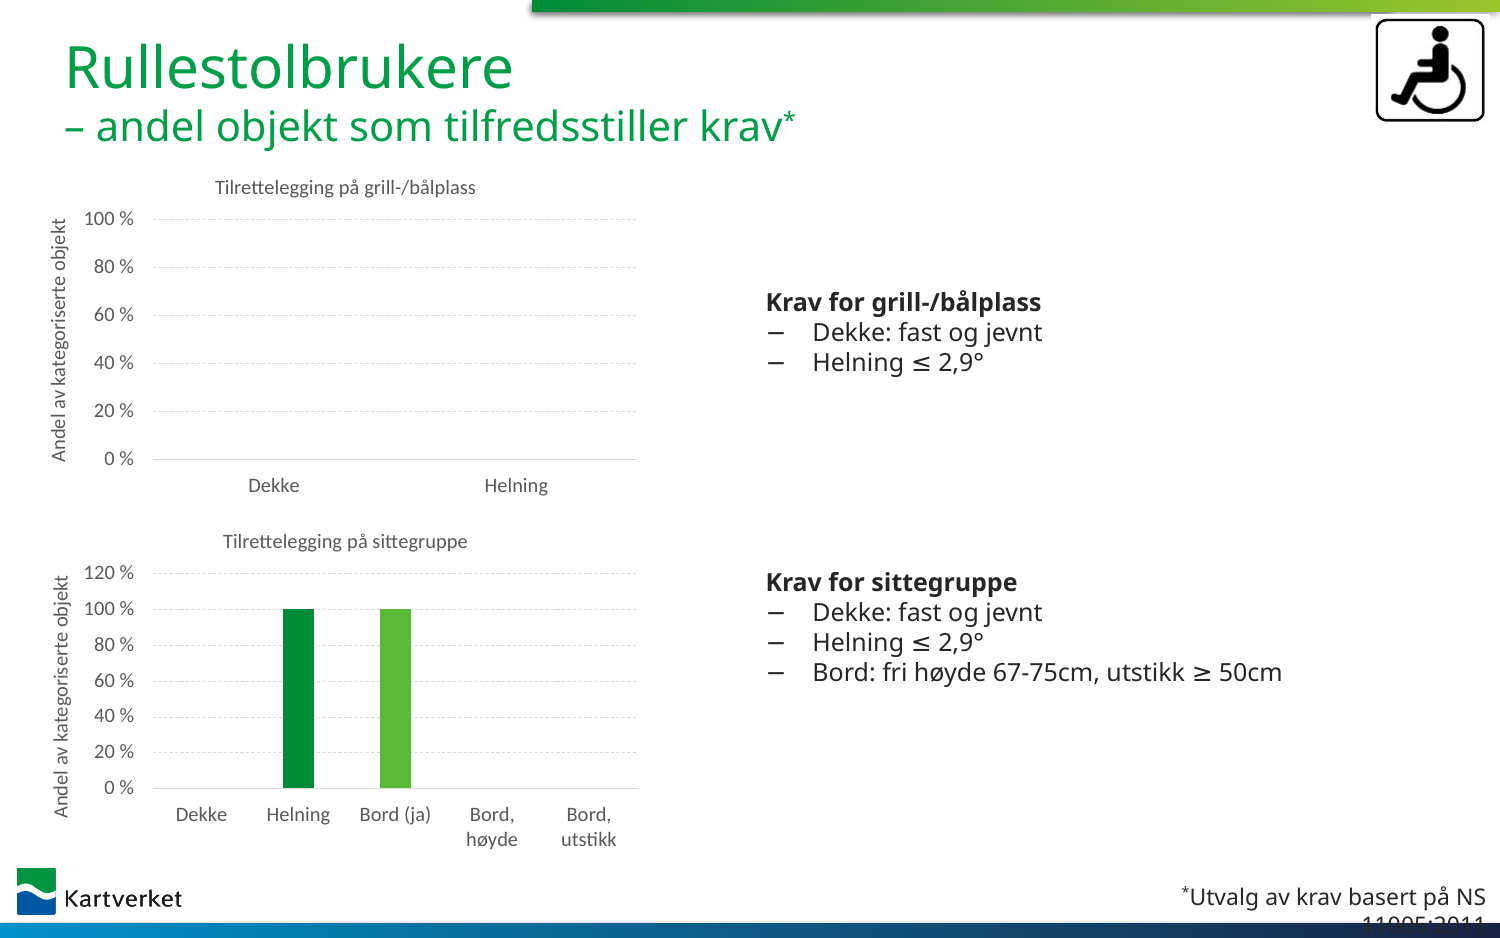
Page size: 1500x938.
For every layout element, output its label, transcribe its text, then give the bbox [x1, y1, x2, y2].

text_box *Utvalg av krav basert på NS 11005:2011 [1068, 873, 1500, 938]
text_box Krav for sittegruppe Dekke: fast og jevnt Helning ≤ 2,9° Bord: fri høyde 67-75cm, utstikk ≥ 50cm [750, 559, 1500, 694]
picture [1371, 13, 1491, 127]
text_box Krav for grill-/bålplass Dekke: fast og jevnt Helning ≤ 2,9° [750, 279, 1452, 384]
picture [41, 166, 650, 505]
picture [41, 520, 650, 859]
text_box Rullestolbrukere – andel objekt som tilfredsstiller krav* [49, 14, 1431, 158]
